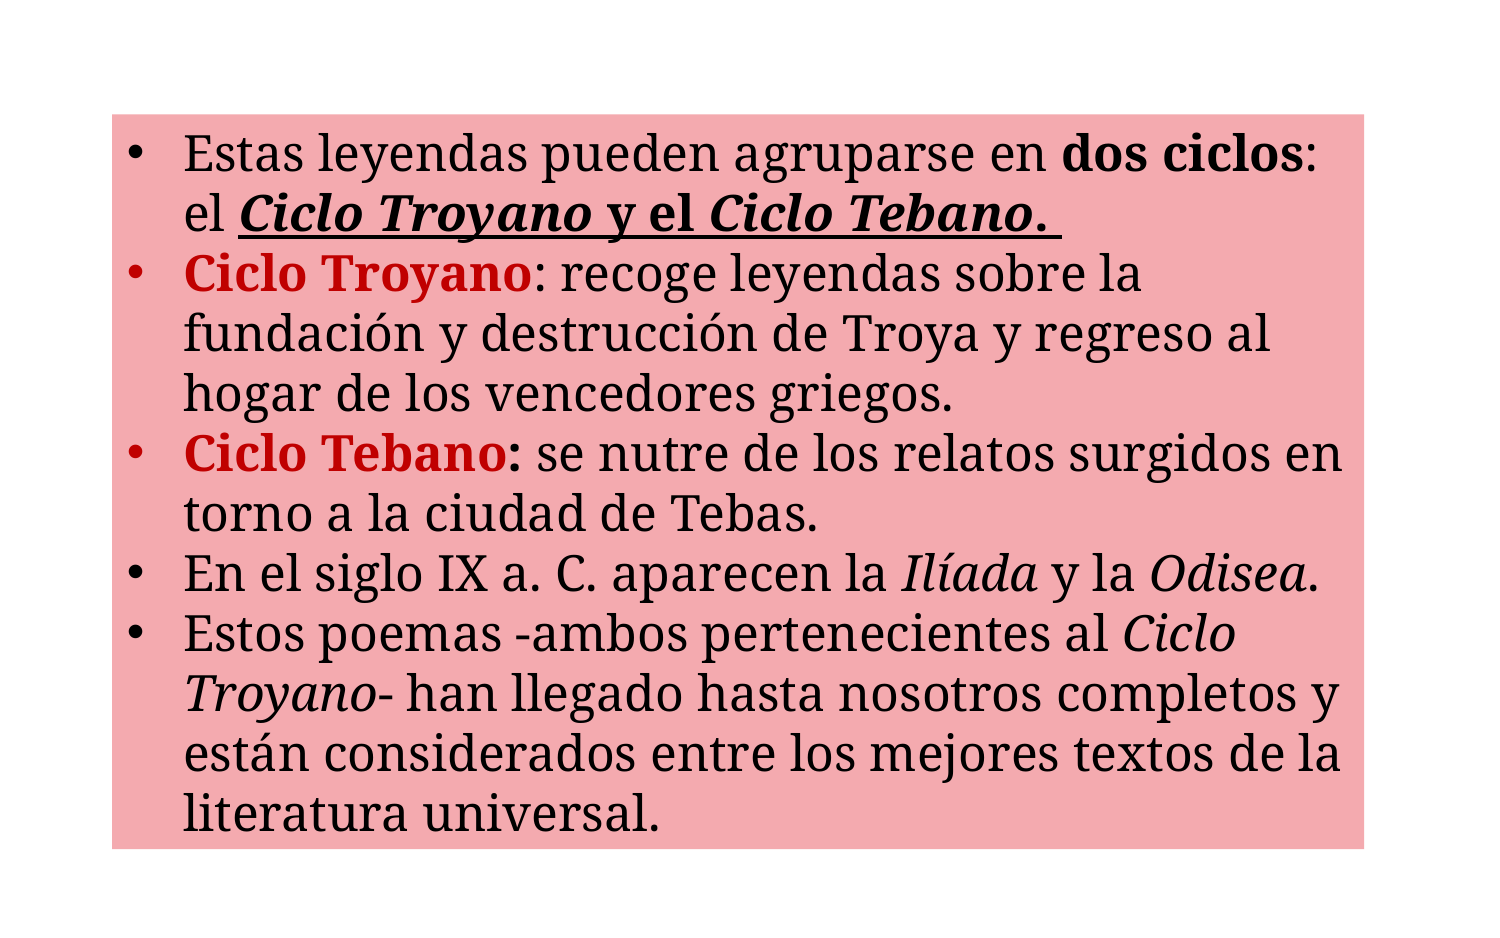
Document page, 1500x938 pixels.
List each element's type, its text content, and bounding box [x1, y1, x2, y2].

text_box Estas leyendas pueden agruparse en dos ciclos: el Ciclo Troyano y el Ciclo Tebano. Ciclo Troyano: recoge leyendas sobre la fundación y destrucción de Troya y regreso al hogar de los vencedores griegos. Ciclo Tebano: se nutre de los relatos surgidos en torno a la ciudad de Tebas. En el siglo IX a. C. aparecen la Ilíada y la Odisea. Estos poemas -ambos pertenecientes al Ciclo Troyano- han llegado hasta nosotros completos y están considerados entre los mejores textos de la literatura universal. [112, 114, 1365, 850]
